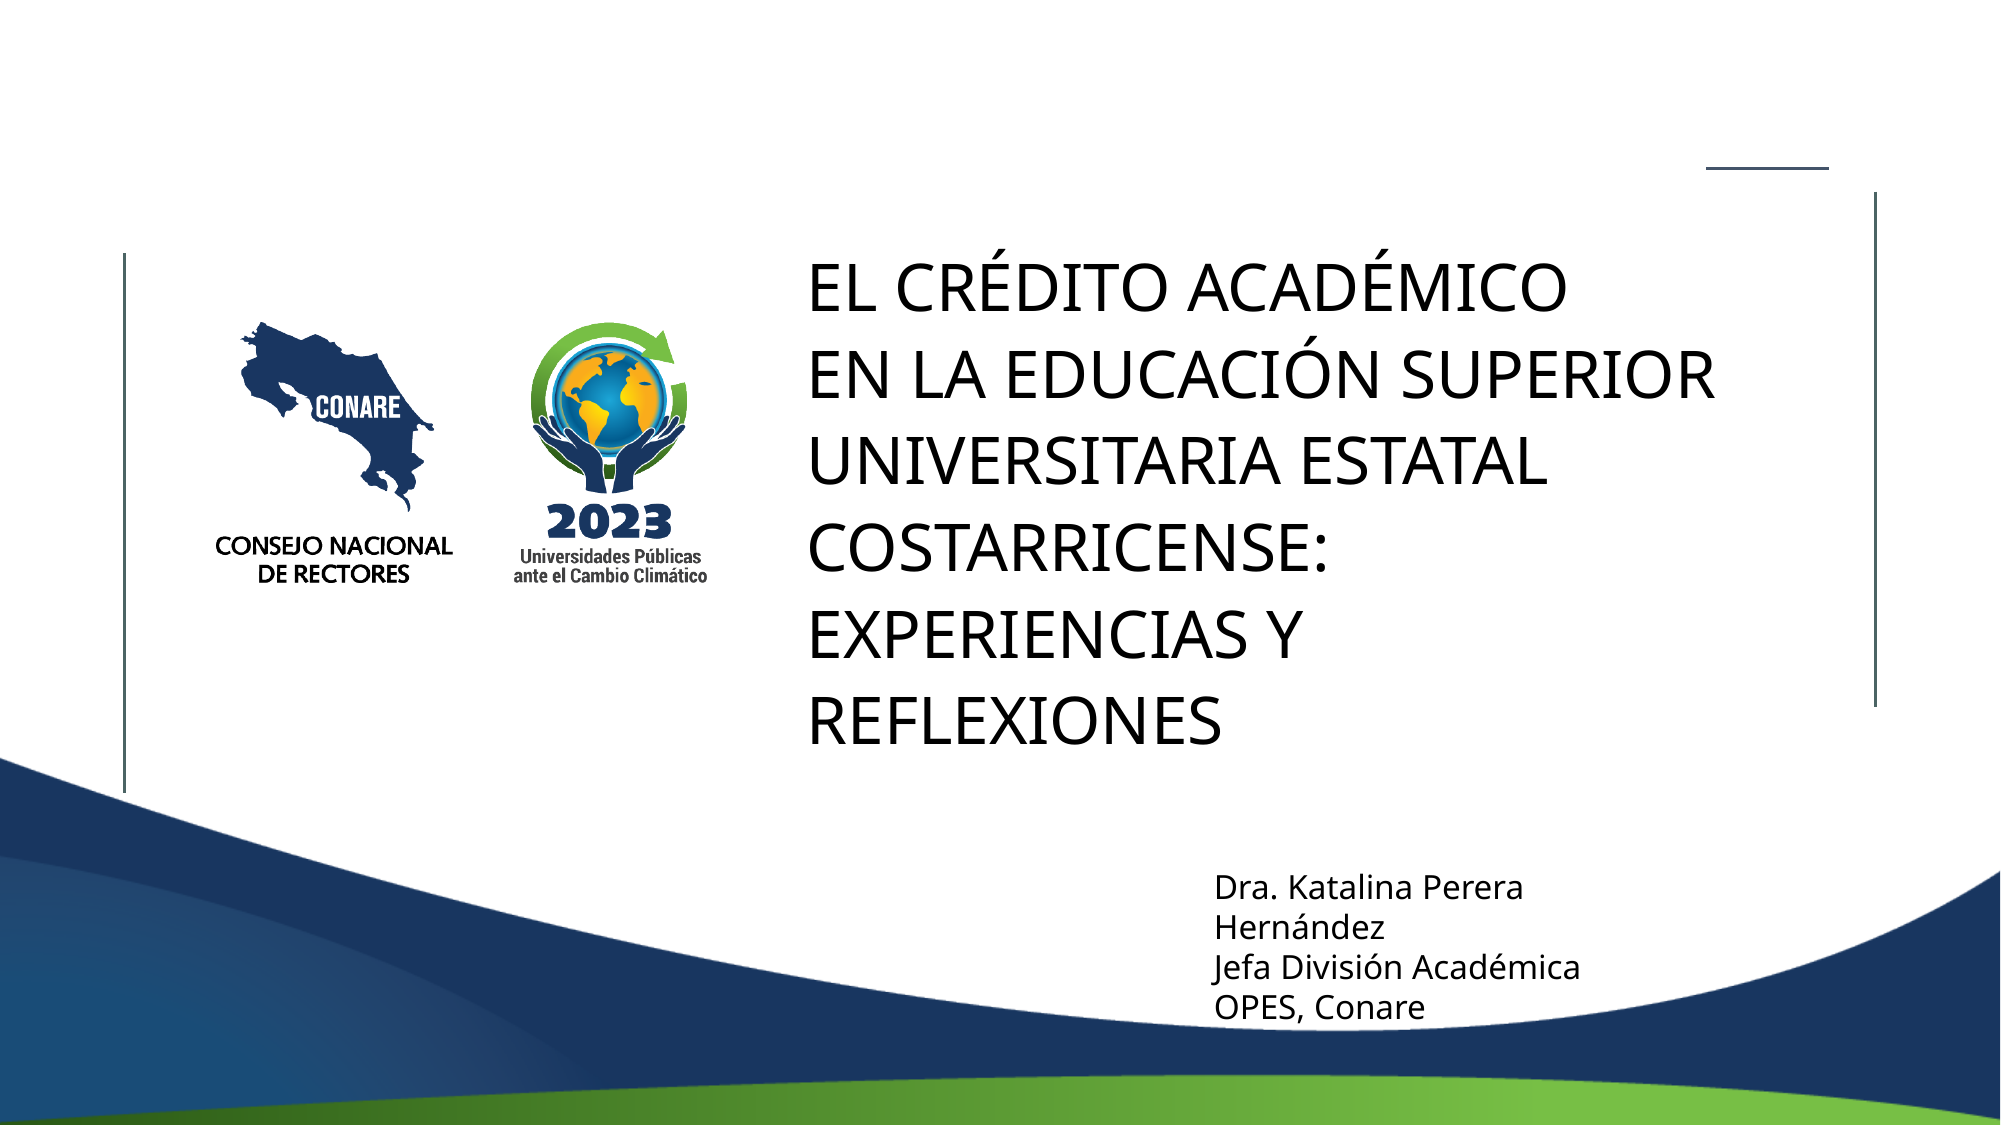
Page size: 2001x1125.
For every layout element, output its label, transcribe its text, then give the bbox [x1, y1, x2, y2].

text_box Dra. Katalina Perera Hernández Jefa División Académica OPES, Conare [1198, 891, 1712, 1002]
text_box EL CRÉDITO ACADÉMICO EN LA EDUCACIÓN SUPERIOR UNIVERSITARIA ESTATAL COSTARRICENSE: EXPERIENCIAS Y REFLEXIONES [786, 214, 1933, 782]
picture [0, 0, 2001, 1125]
